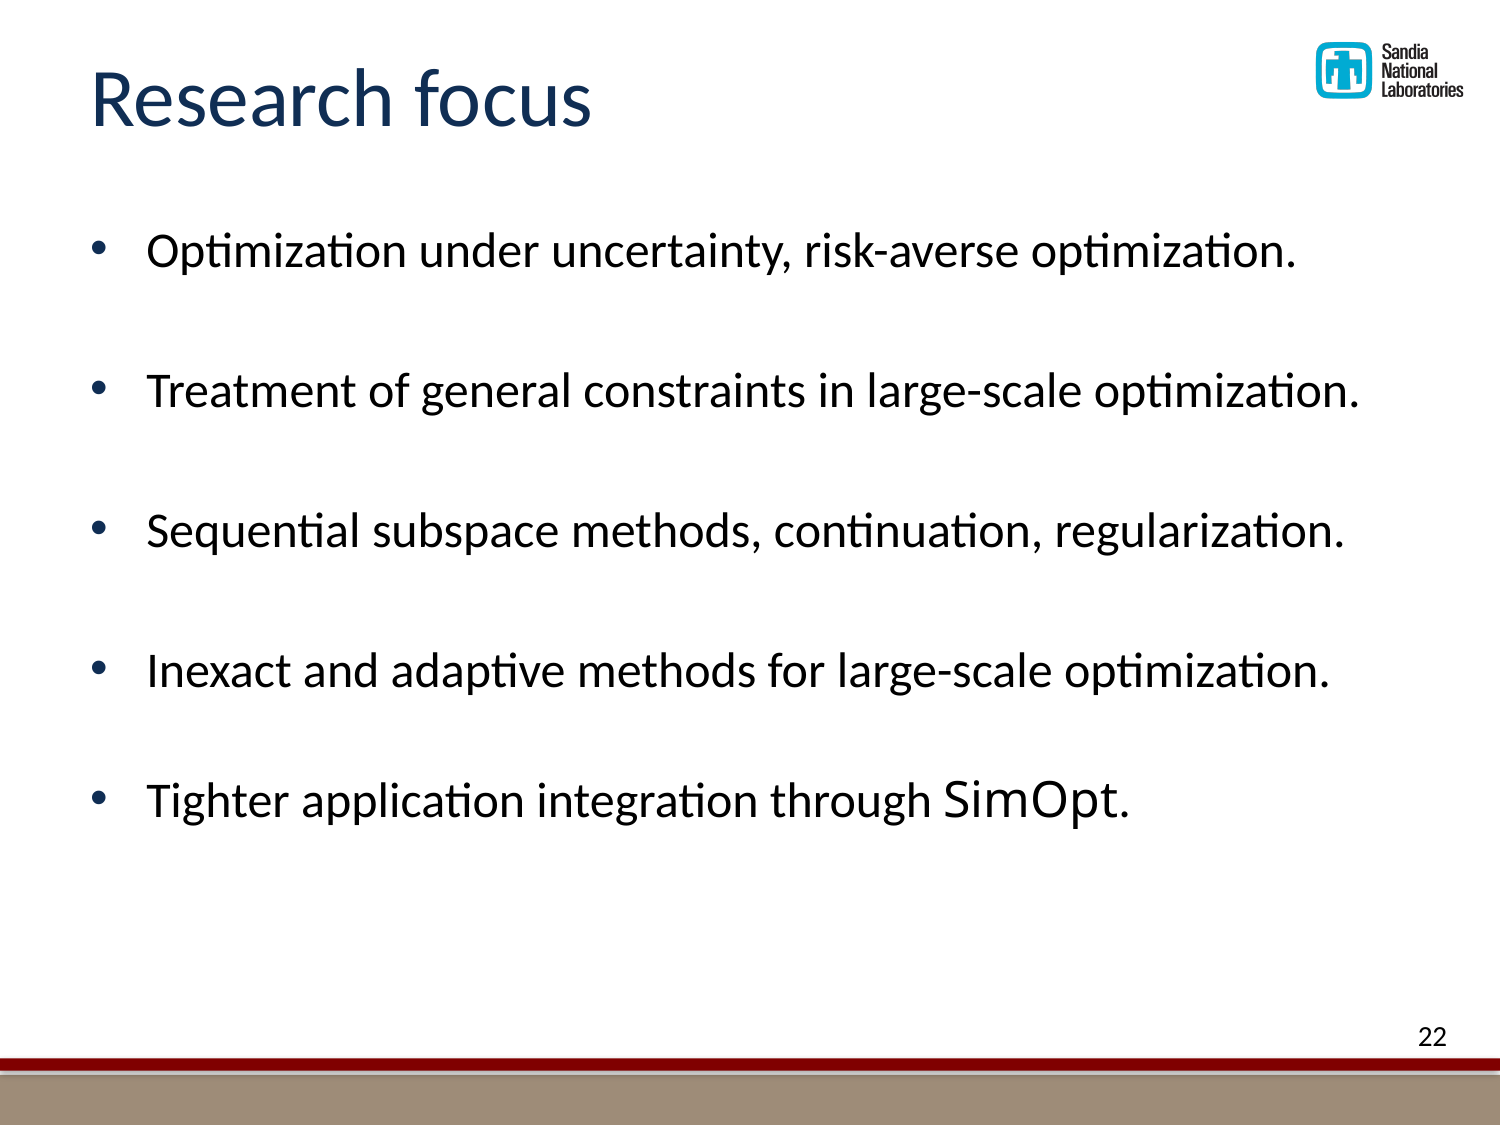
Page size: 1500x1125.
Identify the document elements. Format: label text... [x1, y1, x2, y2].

picture [1426, 37, 1467, 105]
slide_number 22 [1362, 1009, 1463, 1072]
list Optimization under uncertainty, risk-averse optimization. Treatment of general constraints in large-scale optimization. Sequential subspace methods, continuation, regularization. Inexact and adaptive methods for large-scale optimization. Tighter application integration through SimOpt. [74, 209, 1426, 1006]
title Research focus [74, 11, 1426, 175]
